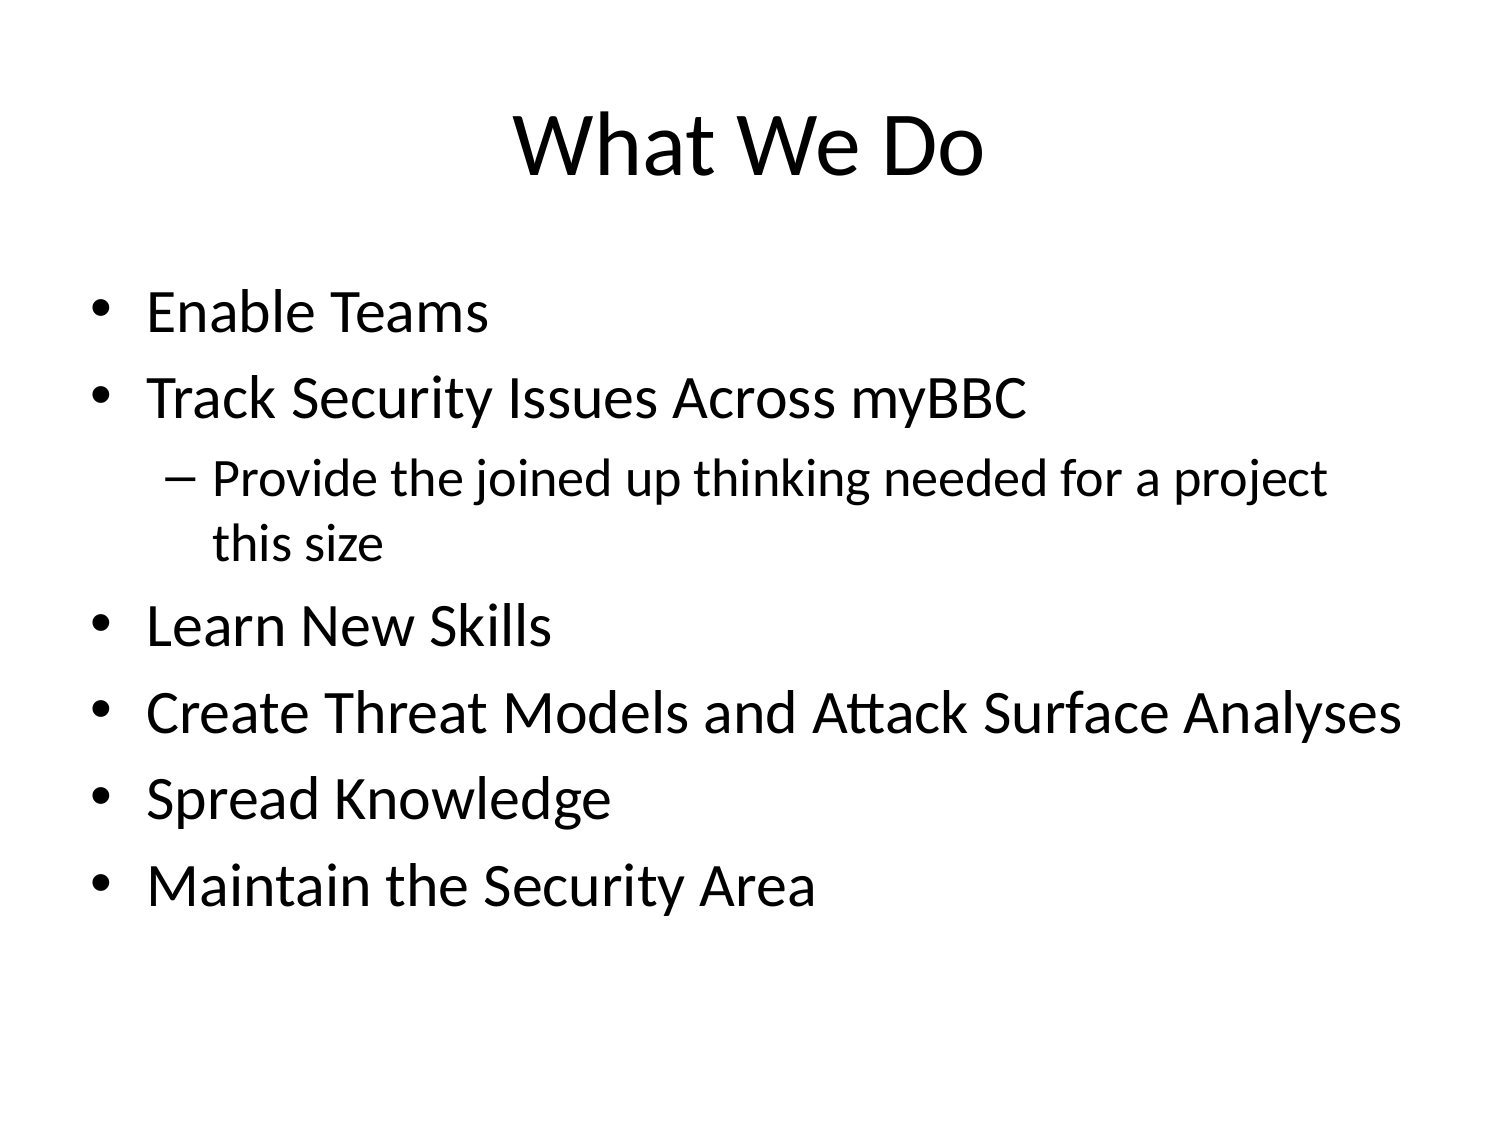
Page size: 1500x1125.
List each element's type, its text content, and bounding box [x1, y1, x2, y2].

title What We Do [75, 45, 1425, 233]
list Enable Teams Track Security Issues Across myBBC Provide the joined up thinking needed for a project this size Learn New Skills Create Threat Models and Attack Surface Analyses Spread Knowledge Maintain the Security Area [75, 262, 1425, 1005]
